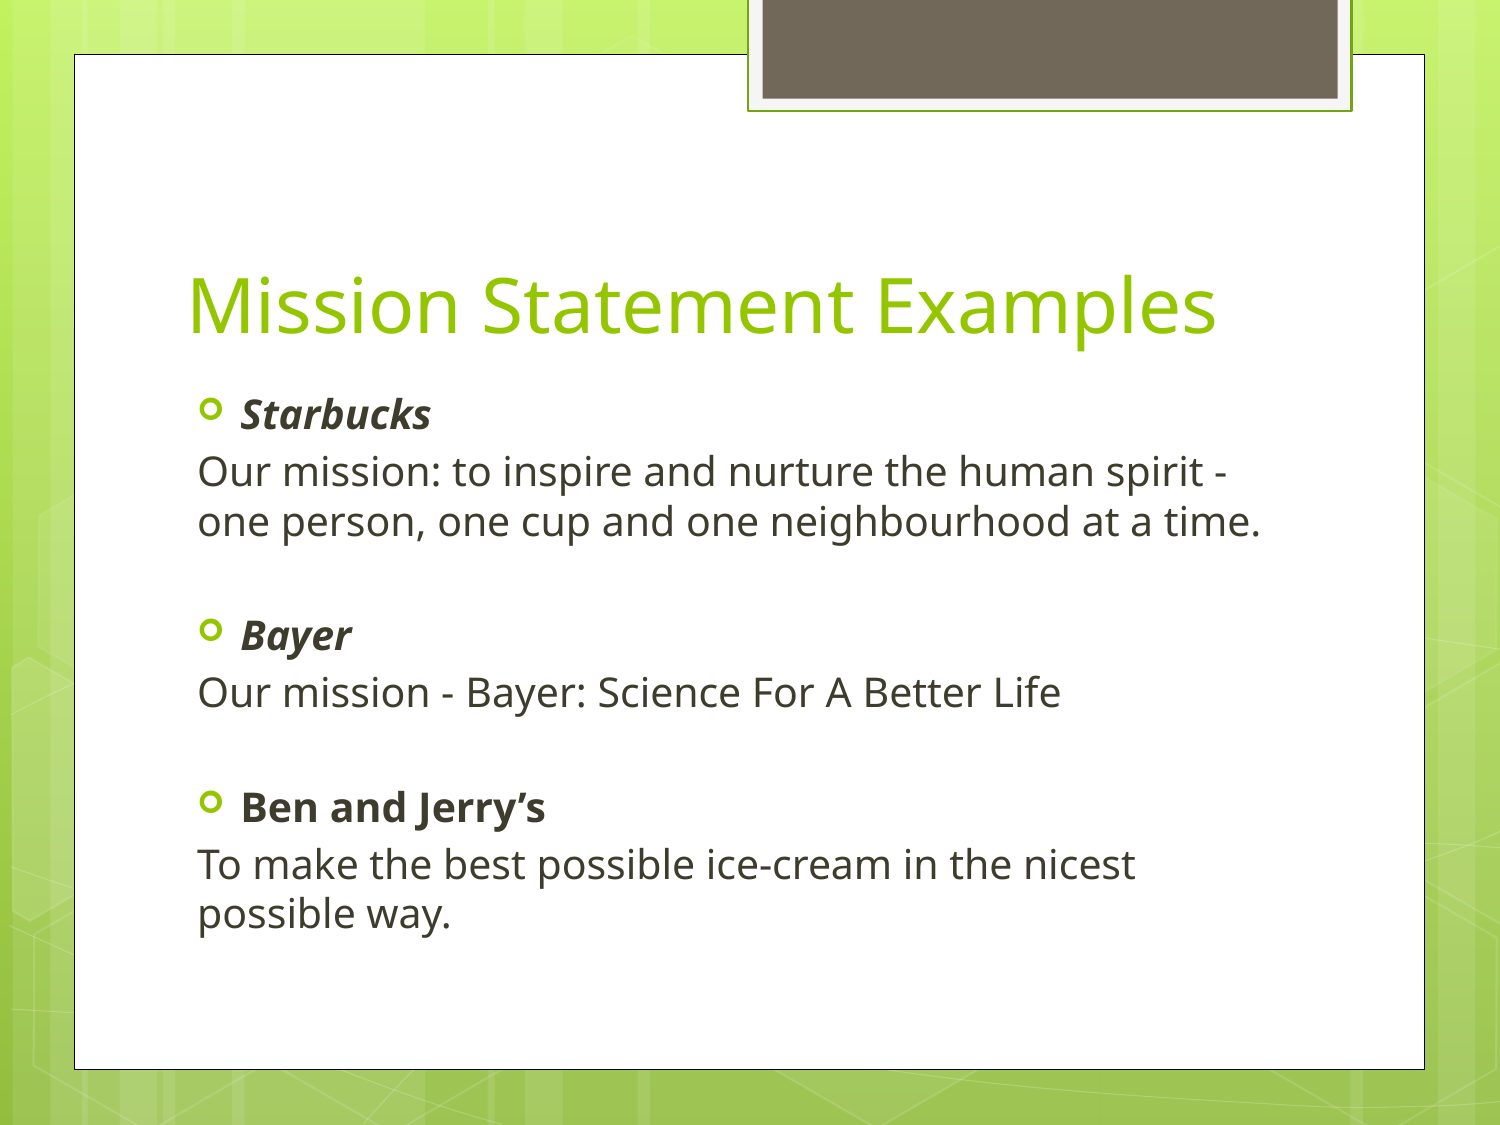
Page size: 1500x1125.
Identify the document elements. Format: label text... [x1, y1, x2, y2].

title Mission Statement Examples [171, 168, 1324, 357]
list Starbucks Our mission: to inspire and nurture the human spirit - one person, one cup and one neighbourhood at a time. Bayer Our mission - Bayer: Science For A Better Life Ben and Jerry’s To make the best possible ice-cream in the nicest possible way. [171, 381, 1283, 957]
